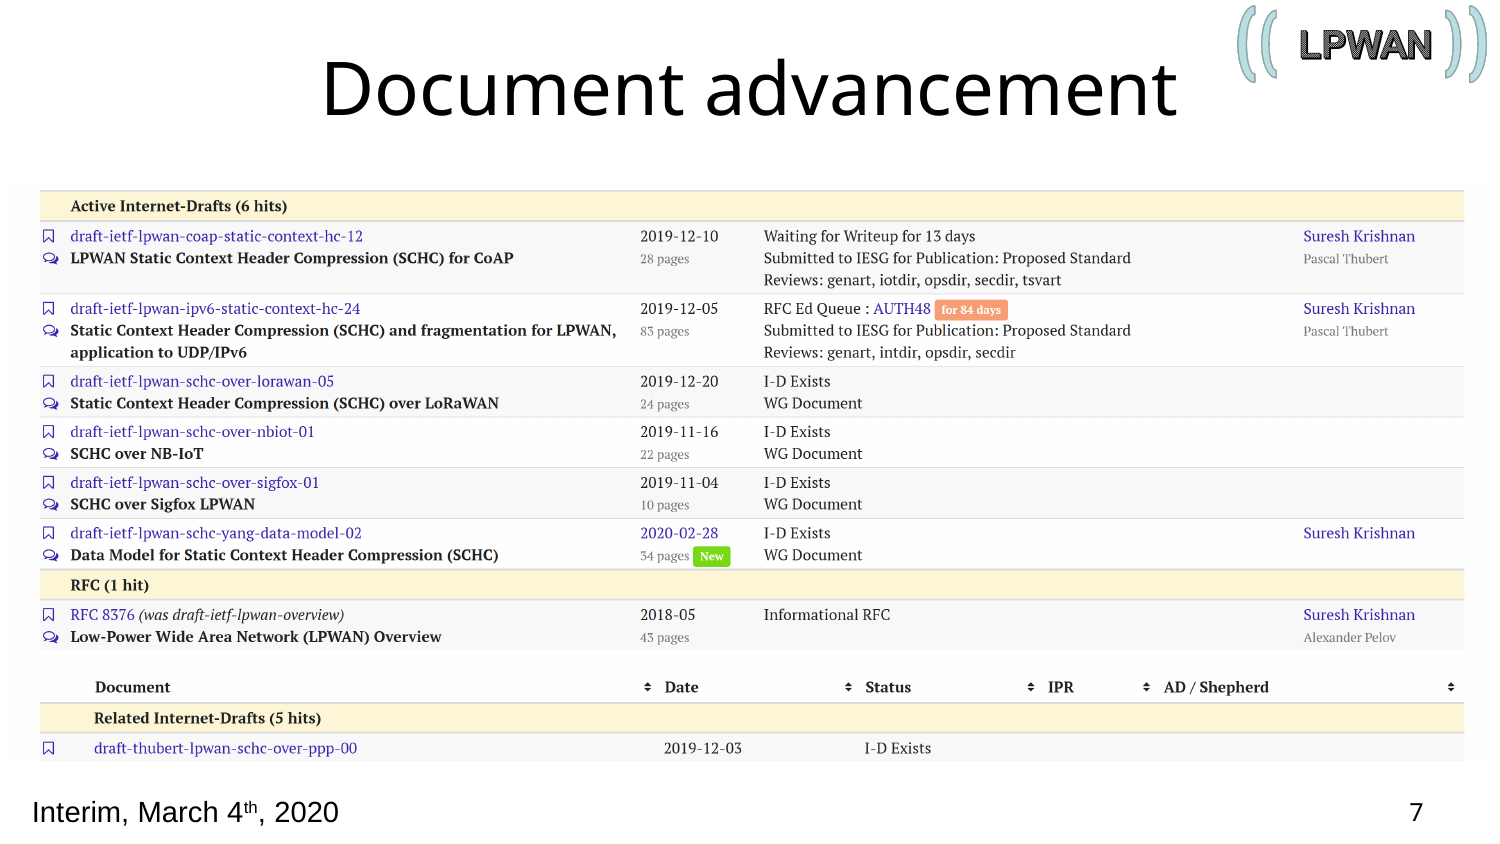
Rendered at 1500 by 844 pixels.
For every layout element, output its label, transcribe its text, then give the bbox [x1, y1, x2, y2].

picture [8, 184, 1486, 762]
slide_number 7 [1358, 791, 1439, 837]
picture [1237, 5, 1487, 83]
title Document advancement [75, 33, 1425, 139]
